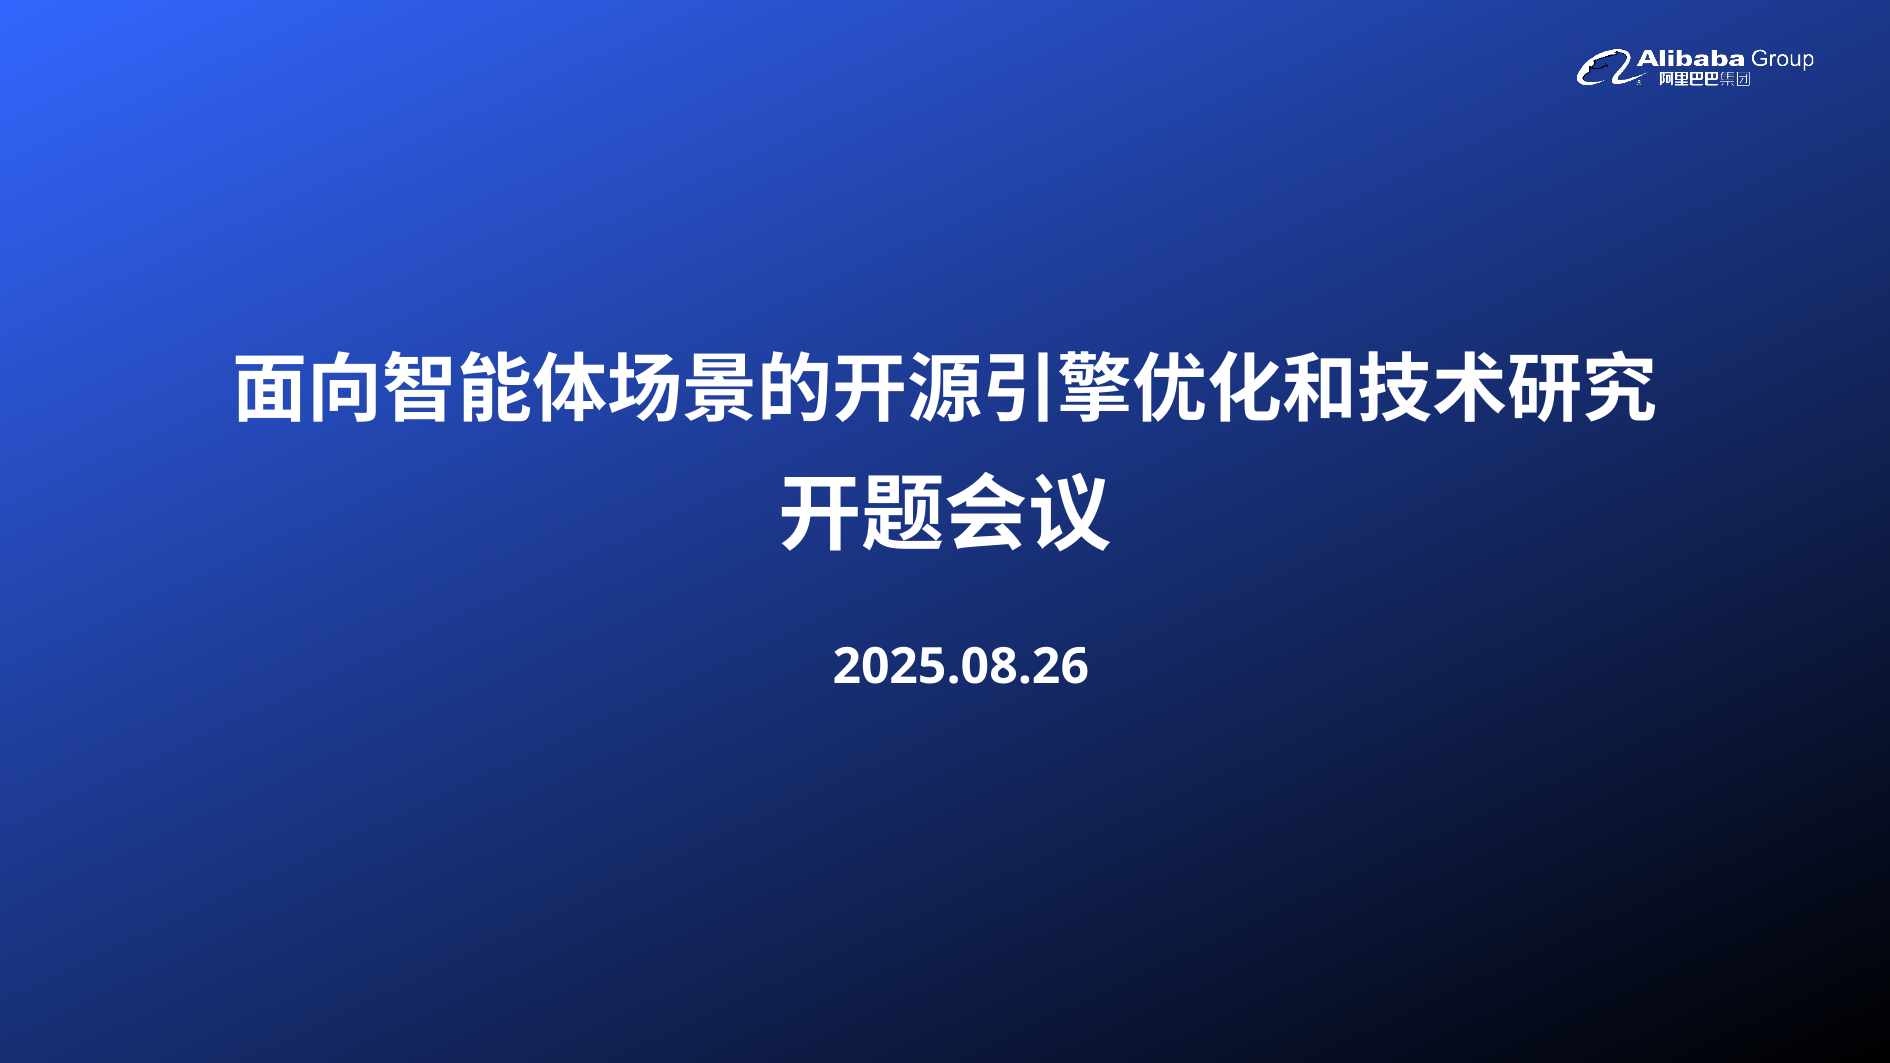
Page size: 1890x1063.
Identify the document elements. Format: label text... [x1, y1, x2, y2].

title 面向智能体场景的开源引擎优化和技术研究 开题会议 [141, 283, 1748, 591]
text_box 2025.08.26 [817, 625, 1104, 701]
